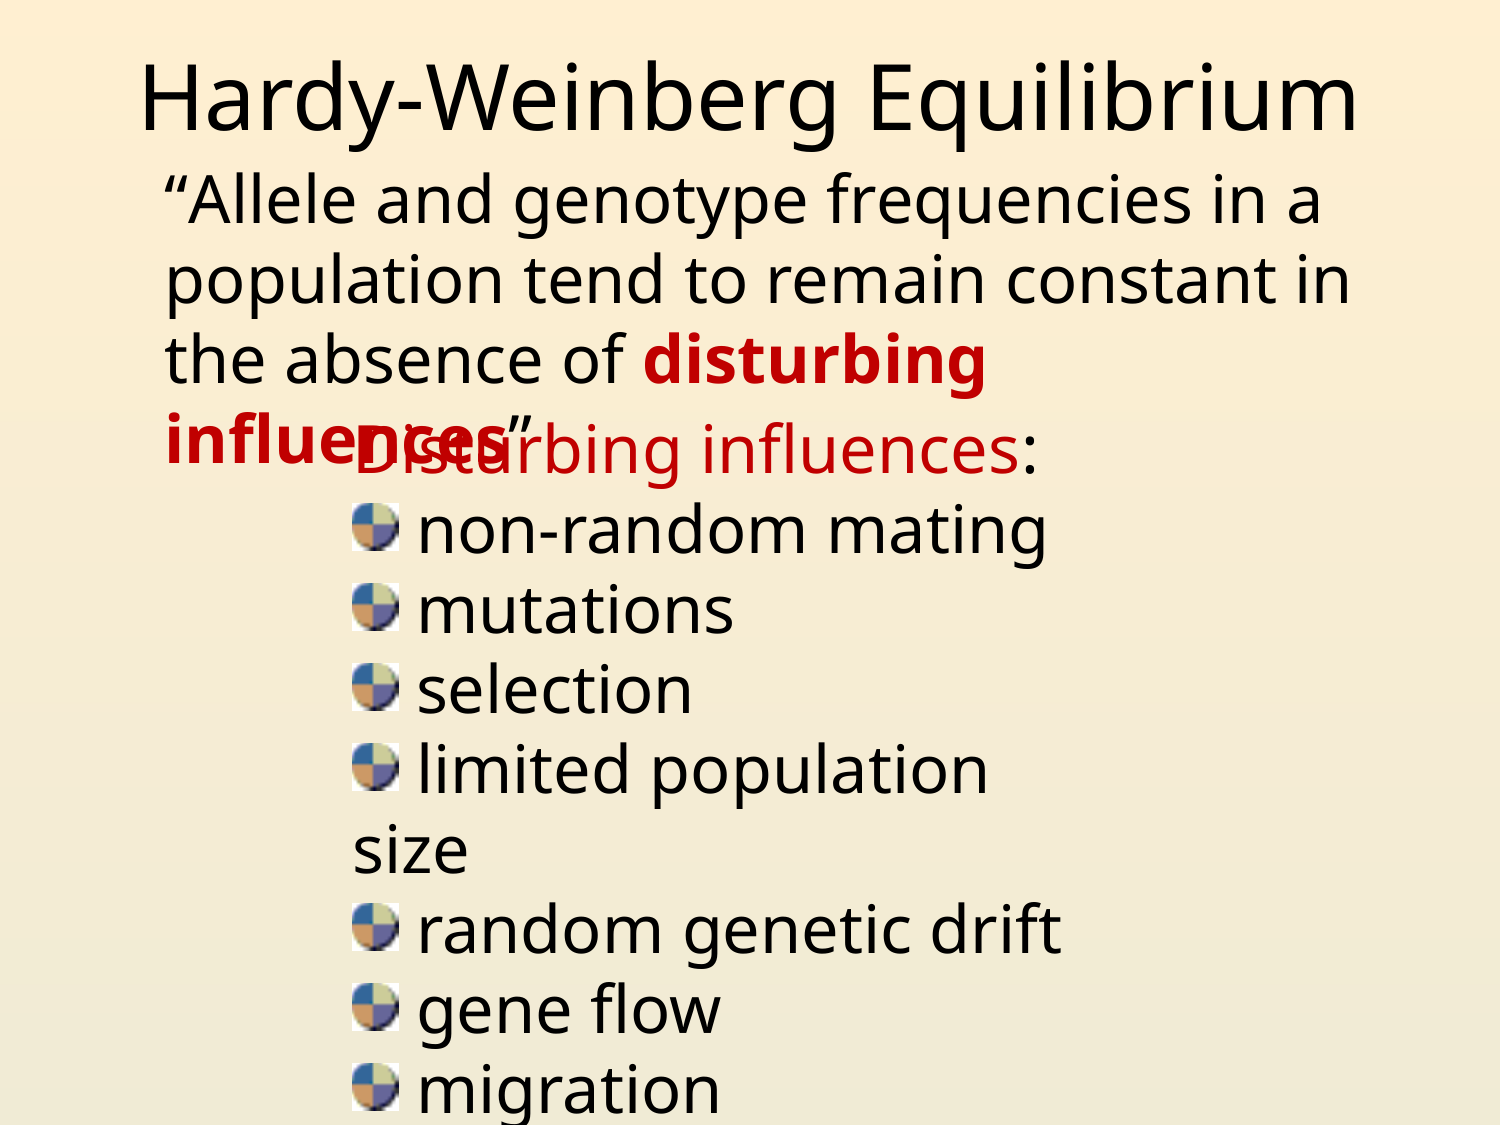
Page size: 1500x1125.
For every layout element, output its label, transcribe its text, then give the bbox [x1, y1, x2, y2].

picture [352, 583, 399, 631]
picture [352, 503, 399, 551]
title Hardy-Weinberg Equilibrium [75, 0, 1425, 188]
text_box Disturbing influences: non-random mating mutations selection limited population size random genetic drift gene flow migration [337, 399, 1138, 1125]
picture [352, 743, 399, 791]
picture [352, 663, 399, 711]
picture [352, 1063, 399, 1111]
picture [352, 983, 399, 1031]
text_box “Allele and genotype frequencies in a population tend to remain constant in the absence of disturbing influences” [150, 149, 1375, 485]
picture [352, 903, 399, 951]
